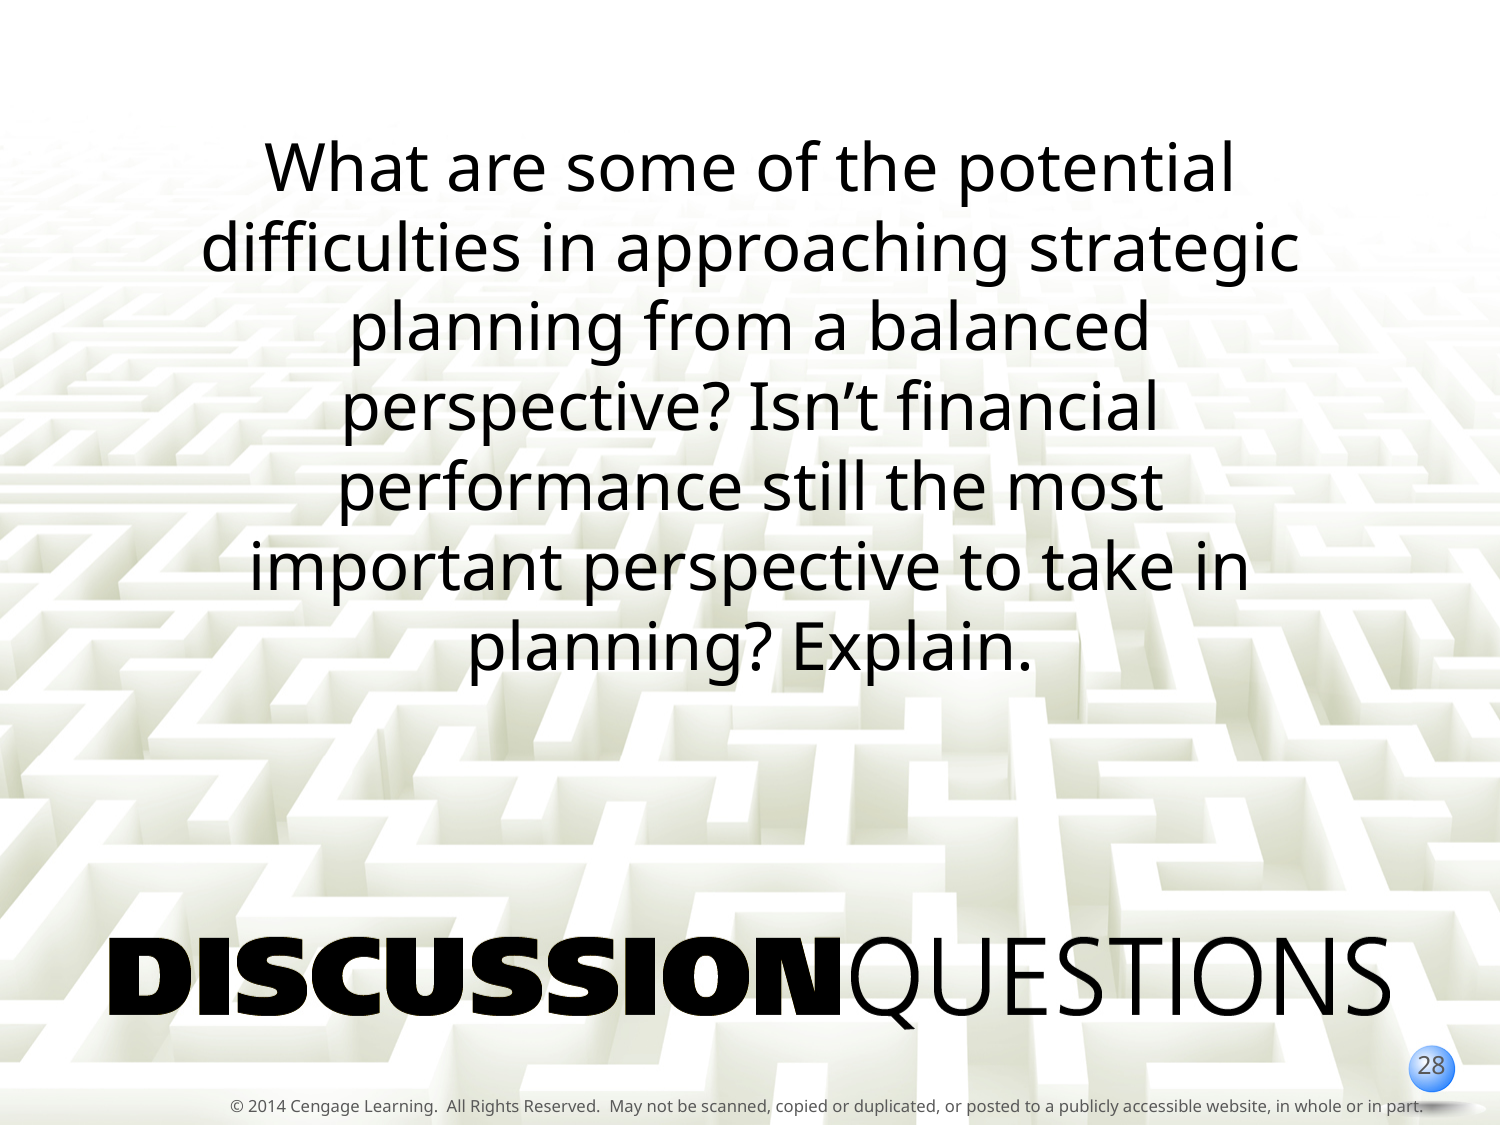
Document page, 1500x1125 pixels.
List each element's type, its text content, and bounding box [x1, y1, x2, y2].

slide_number 28 [1386, 1037, 1478, 1097]
picture [0, 0, 1500, 1125]
list What are some of the potential difficulties in approaching strategic planning from a balanced perspective? Isn’t financial performance still the most important perspective to take in planning? Explain. [168, 26, 1334, 782]
